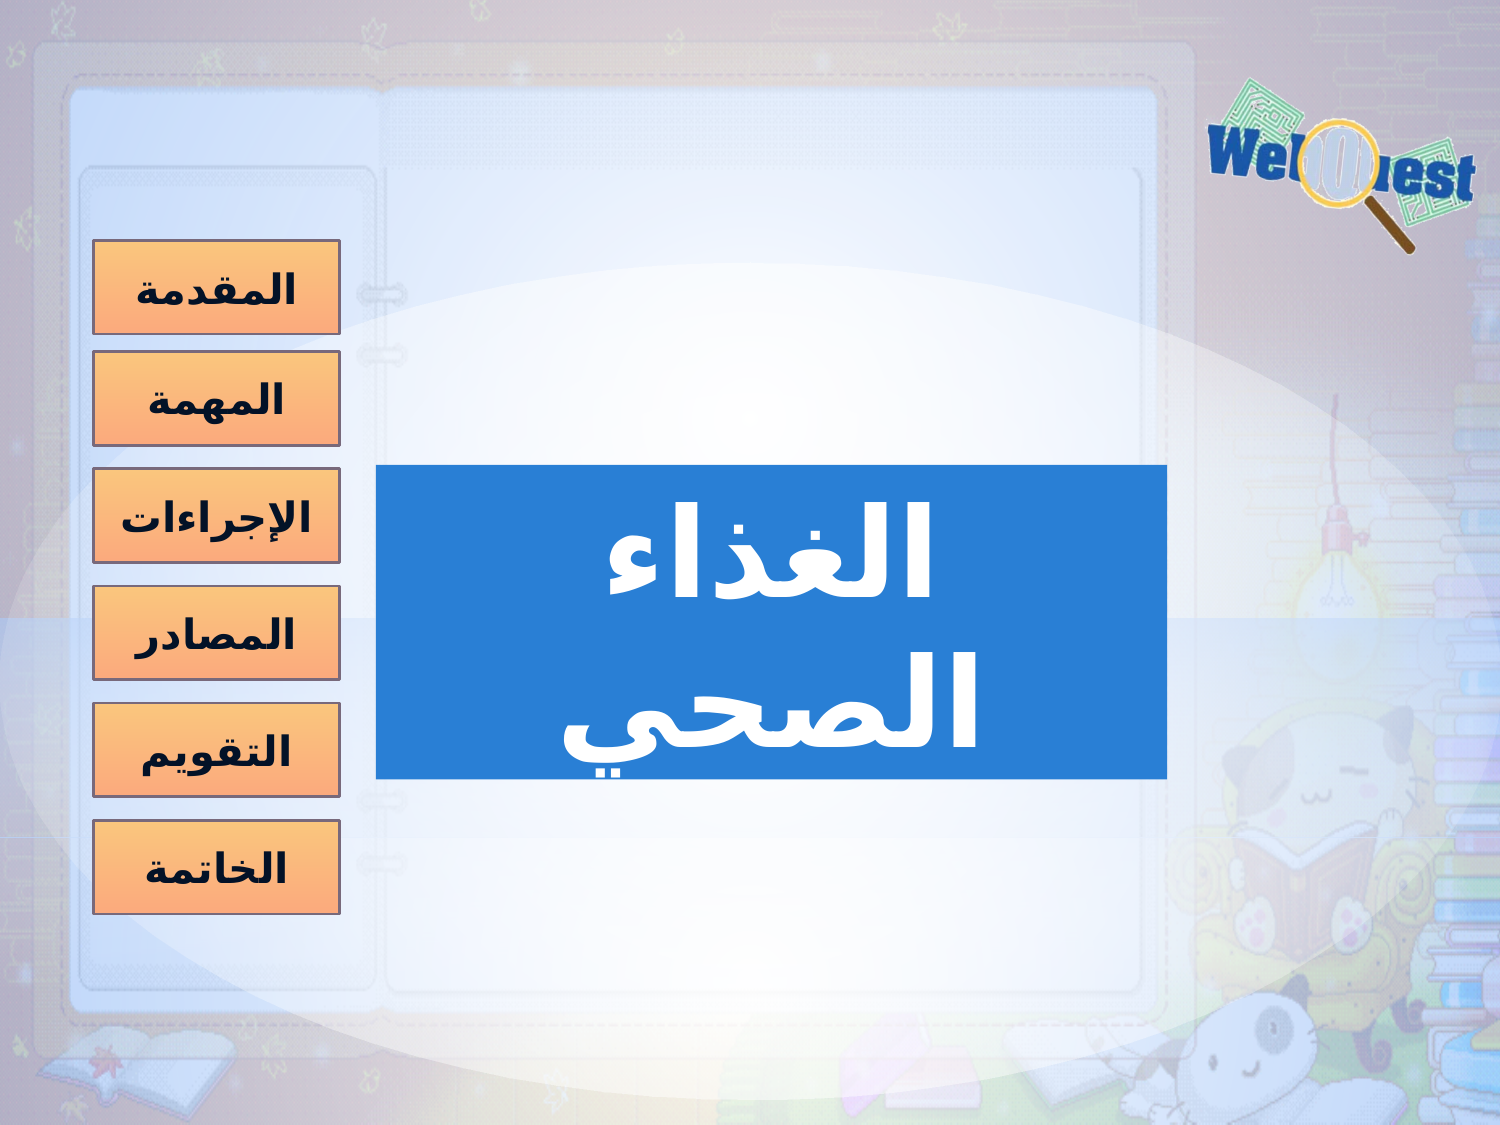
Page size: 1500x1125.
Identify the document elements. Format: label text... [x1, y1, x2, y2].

picture [1168, 47, 1500, 287]
text_box المقدمة [92, 239, 341, 335]
text_box المهمة [92, 350, 341, 447]
text_box التقويم [92, 702, 341, 798]
text_box الخاتمة [92, 819, 341, 915]
text_box المصادر [92, 585, 341, 681]
text_box الغذاء الصحي [375, 464, 1168, 780]
text_box الإجراءات [92, 467, 341, 564]
